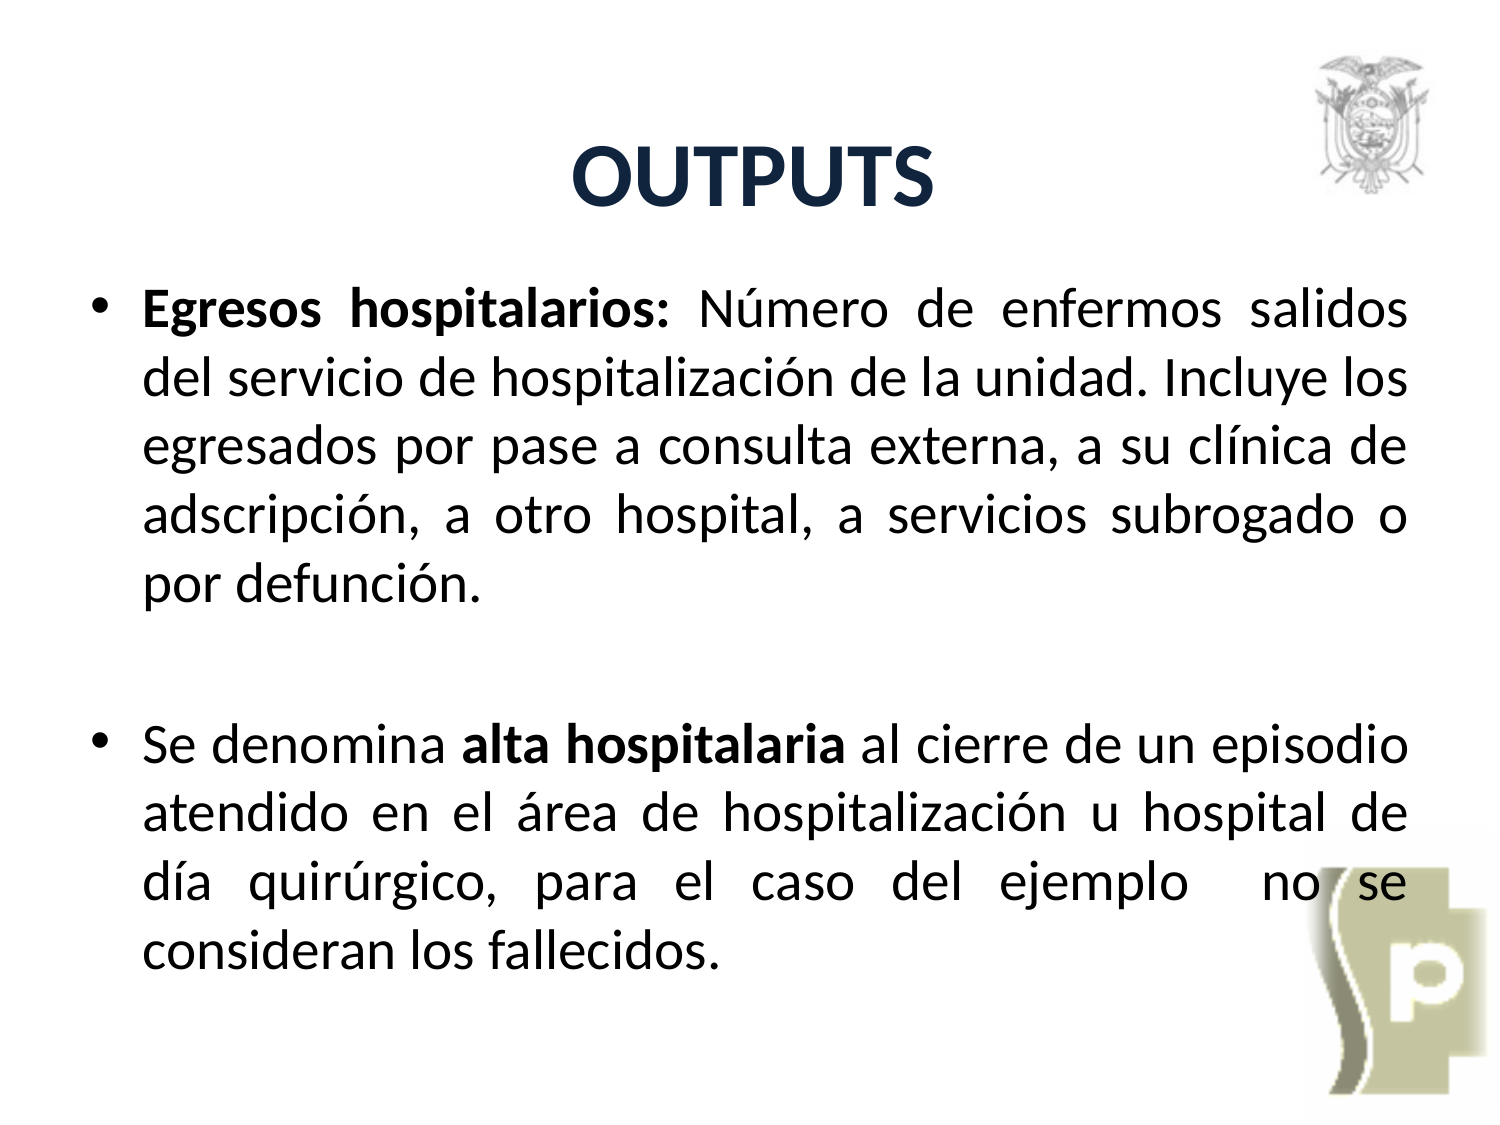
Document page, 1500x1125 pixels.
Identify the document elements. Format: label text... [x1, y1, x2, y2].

list Egresos hospitalarios: Número de enfermos salidos del servicio de hospitalización de la unidad. Incluye los egresados por pase a consulta externa, a su clínica de adscripción, a otro hospital, a servicios subrogado o por defunción. Se denomina alta hospitalaria al cierre de un episodio atendido en el área de hospitalización u hospital de día quirúrgico, para el caso del ejemplo no se consideran los fallecidos. [75, 262, 1425, 1005]
picture [1300, 821, 1500, 1125]
title OUTPUTS [527, 93, 980, 247]
picture [1312, 49, 1437, 200]
